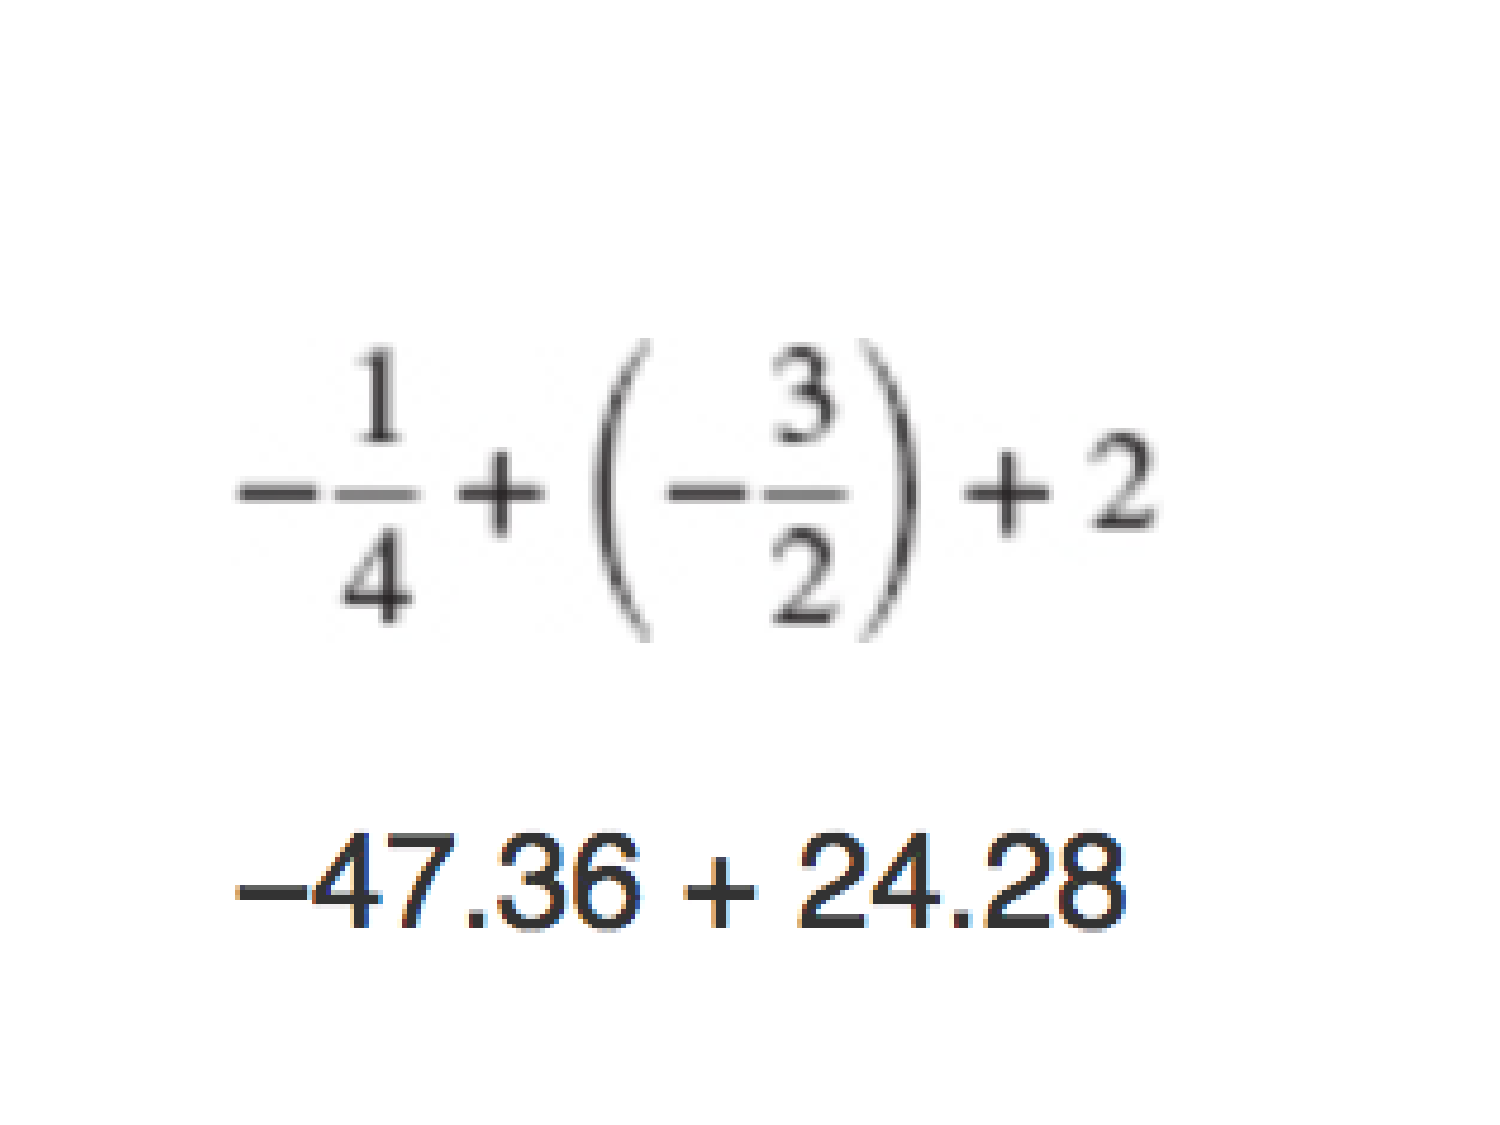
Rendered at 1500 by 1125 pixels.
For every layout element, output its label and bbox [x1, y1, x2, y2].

list [74, 262, 1426, 1006]
